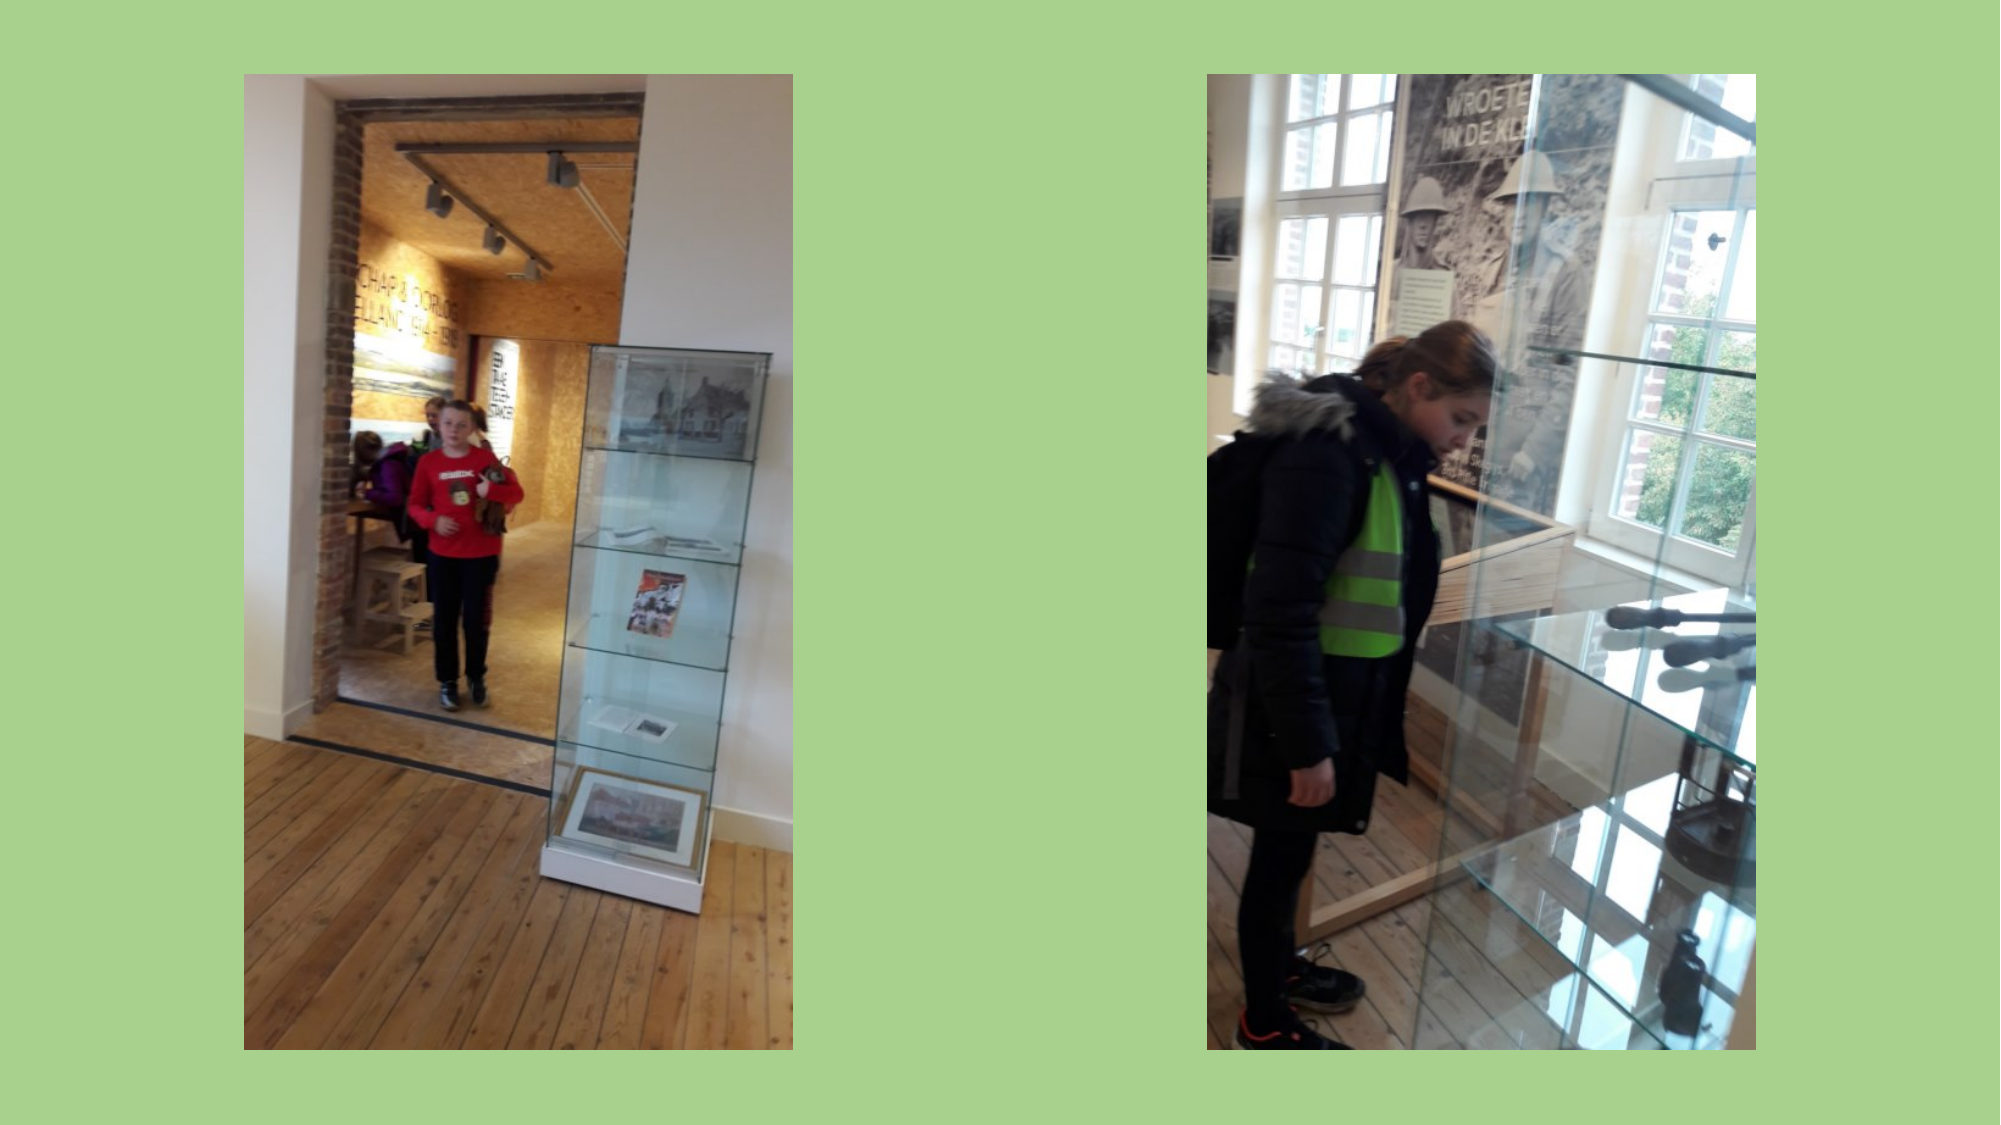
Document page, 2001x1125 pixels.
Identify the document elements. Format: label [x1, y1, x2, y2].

picture [244, 74, 793, 1050]
picture [1206, 74, 1756, 1050]
